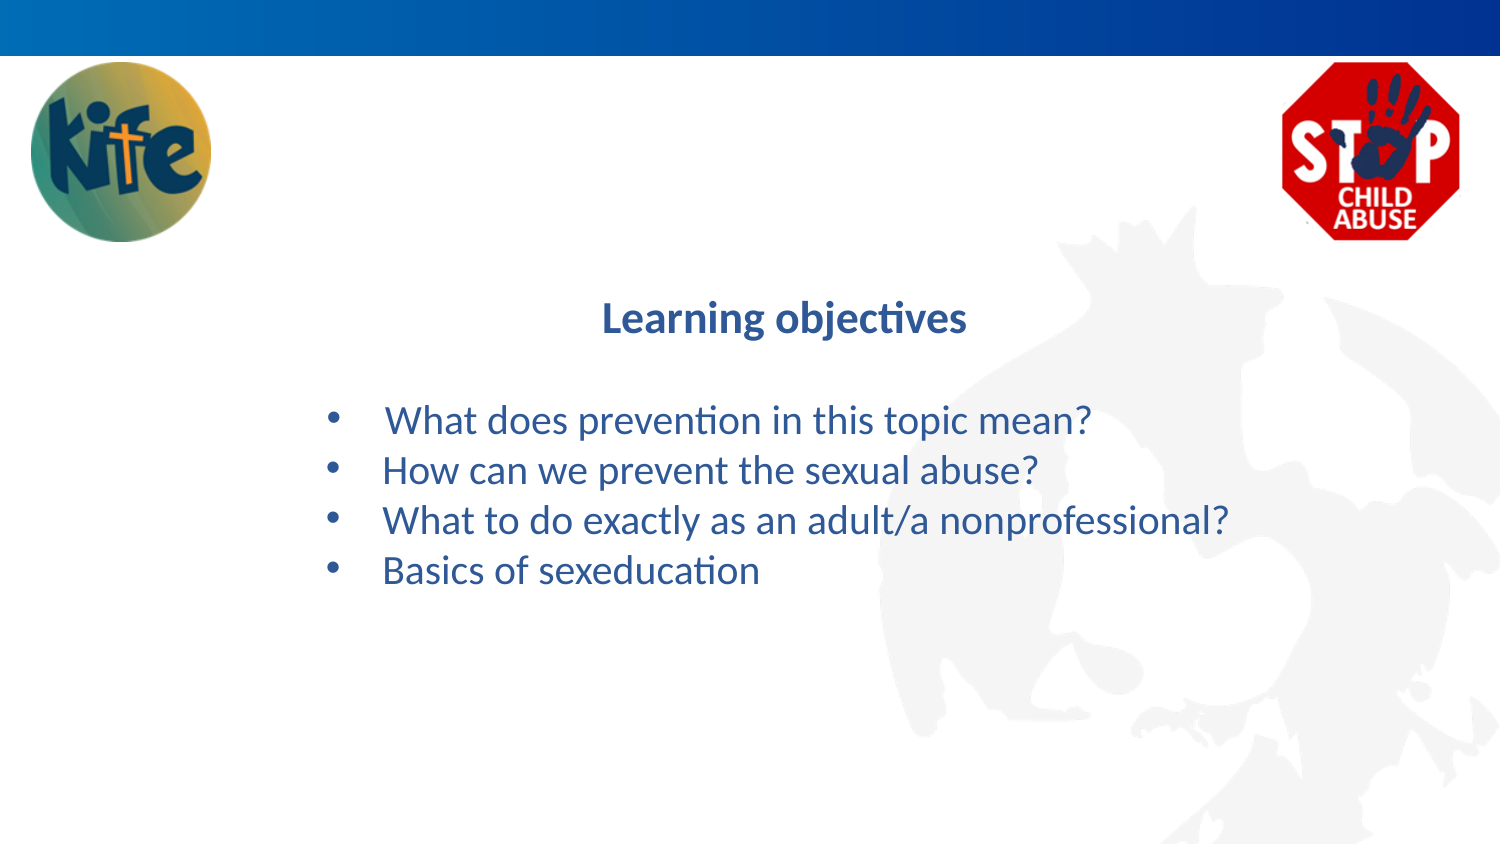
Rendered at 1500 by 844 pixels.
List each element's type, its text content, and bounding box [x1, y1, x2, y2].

picture [820, 62, 1500, 844]
picture [31, 62, 212, 242]
text_box Learning objectives What does prevention in this topic mean? How can we prevent the sexual abuse? What to do exactly as an adult/a nonprofessional? Basics of sexeducation [310, 280, 1259, 601]
